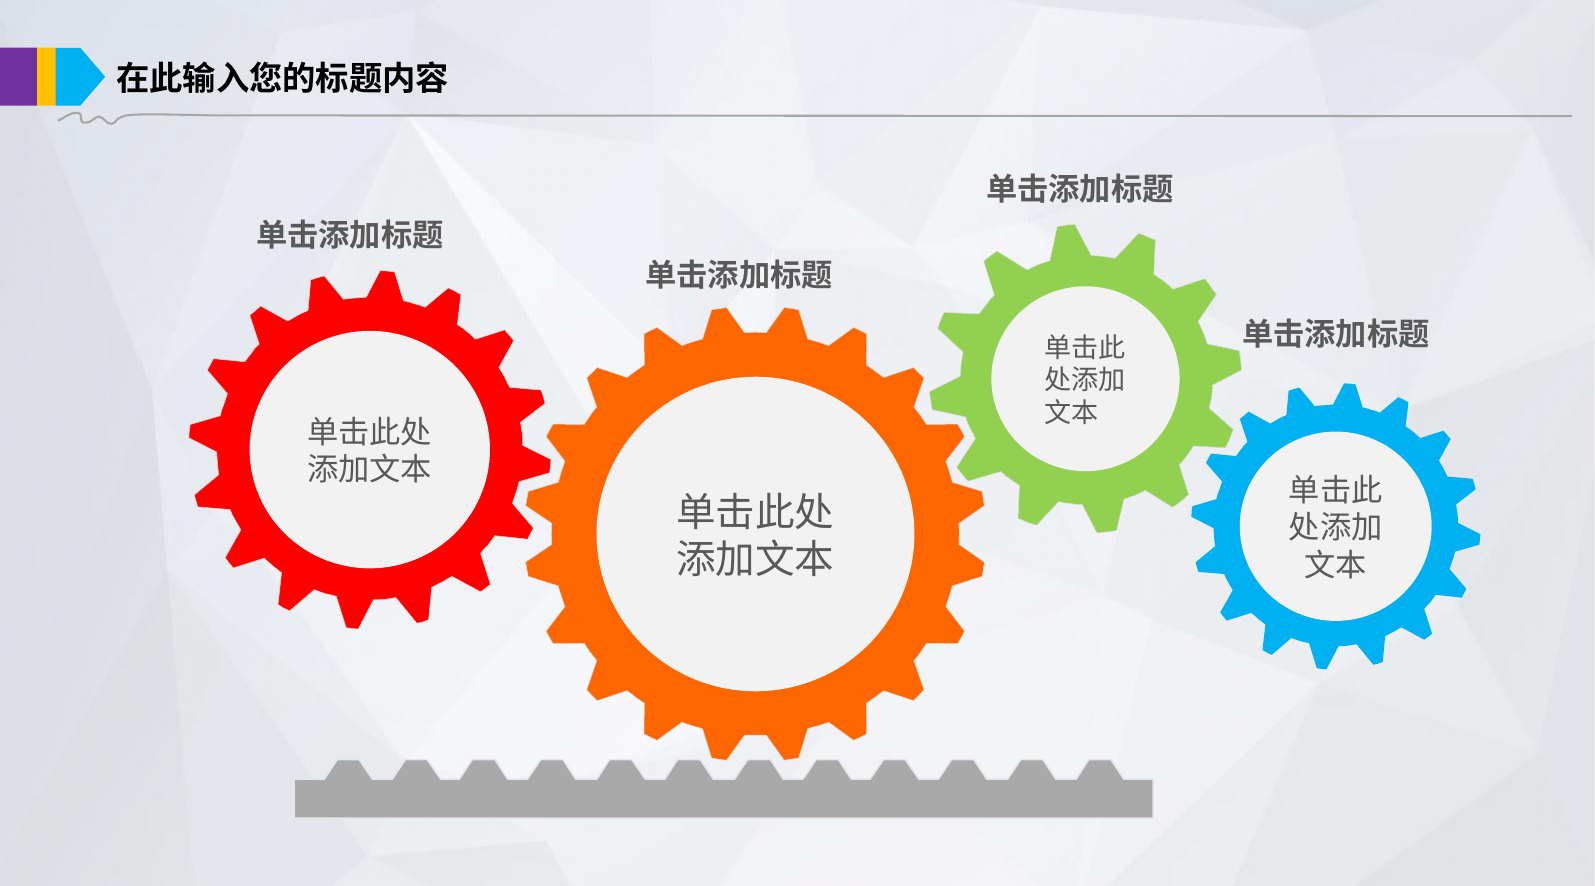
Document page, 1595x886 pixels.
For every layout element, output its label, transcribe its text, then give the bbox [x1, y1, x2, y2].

picture [0, 0, 1595, 886]
text_box 在此输入您的标题内容 [109, 51, 646, 103]
text_box 单击添加标题 [929, 160, 1231, 214]
text_box 单击添加标题 [588, 247, 890, 301]
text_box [525, 307, 985, 761]
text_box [929, 224, 1242, 534]
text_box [0, 47, 106, 106]
text_box 单击添加标题 [1246, 306, 1468, 360]
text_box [57, 112, 1573, 125]
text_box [188, 270, 552, 630]
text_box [1191, 383, 1481, 670]
text_box 单击添加标题 [199, 206, 501, 261]
text_box [294, 759, 1154, 819]
